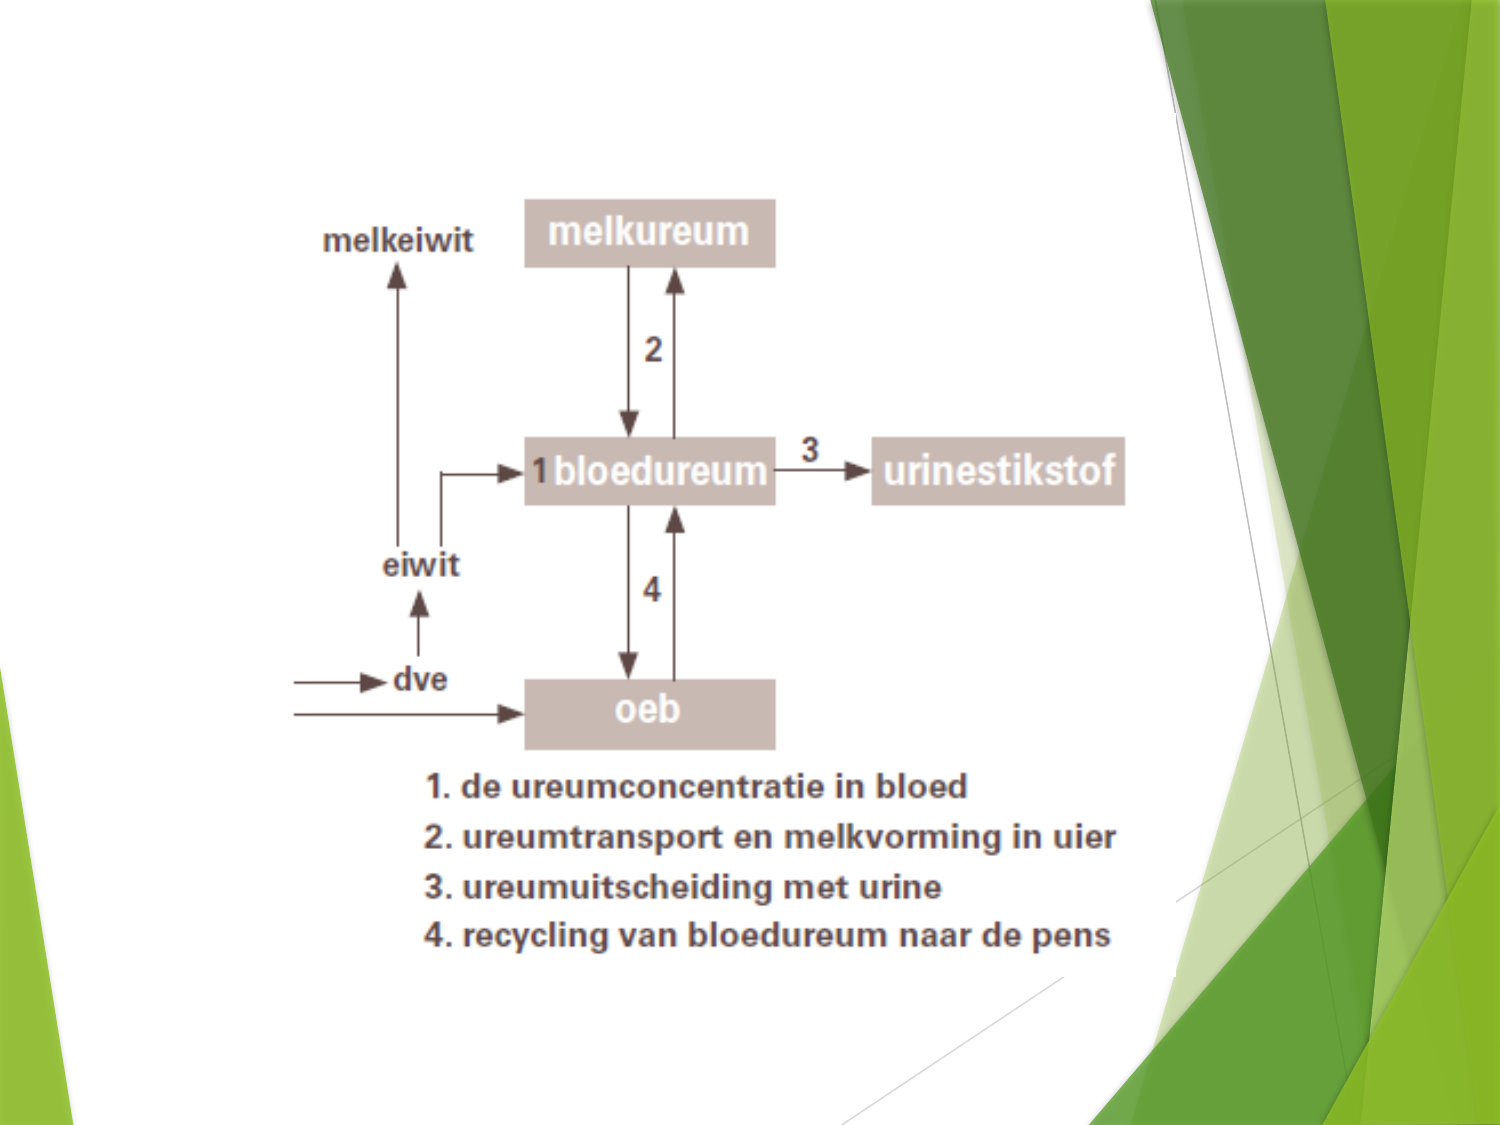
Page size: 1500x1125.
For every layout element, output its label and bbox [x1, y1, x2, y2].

picture [241, 113, 1177, 978]
